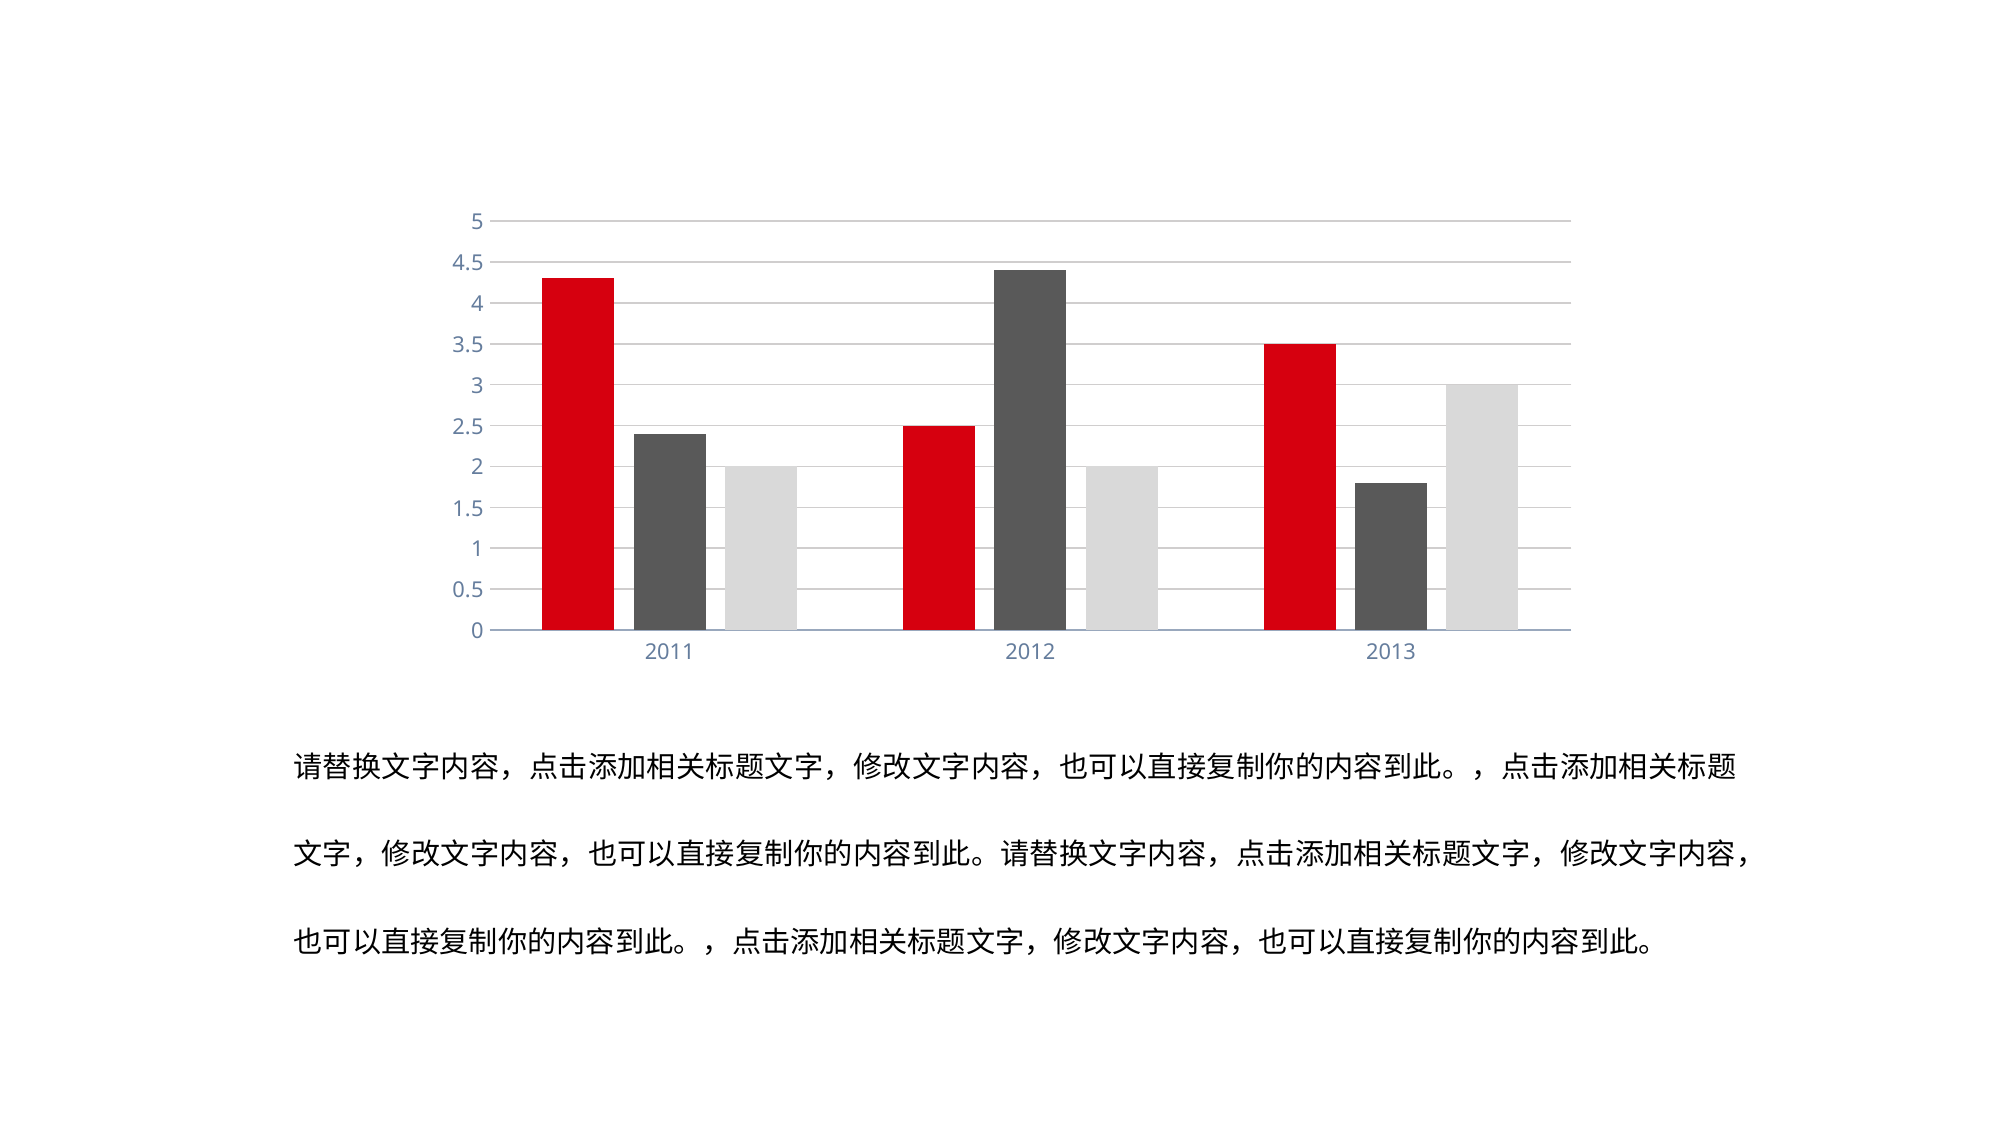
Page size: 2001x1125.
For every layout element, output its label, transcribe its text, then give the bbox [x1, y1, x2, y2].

chart [429, 196, 1595, 676]
text_box 请替换文字内容，点击添加相关标题文字，修改文字内容，也可以直接复制你的内容到此。，点击添加相关标题文字，修改文字内容，也可以直接复制你的内容到此。请替换文字内容，点击添加相关标题文字，修改文字内容，也可以直接复制你的内容到此。，点击添加相关标题文字，修改文字内容，也可以直接复制你的内容到此。 [293, 695, 1738, 958]
